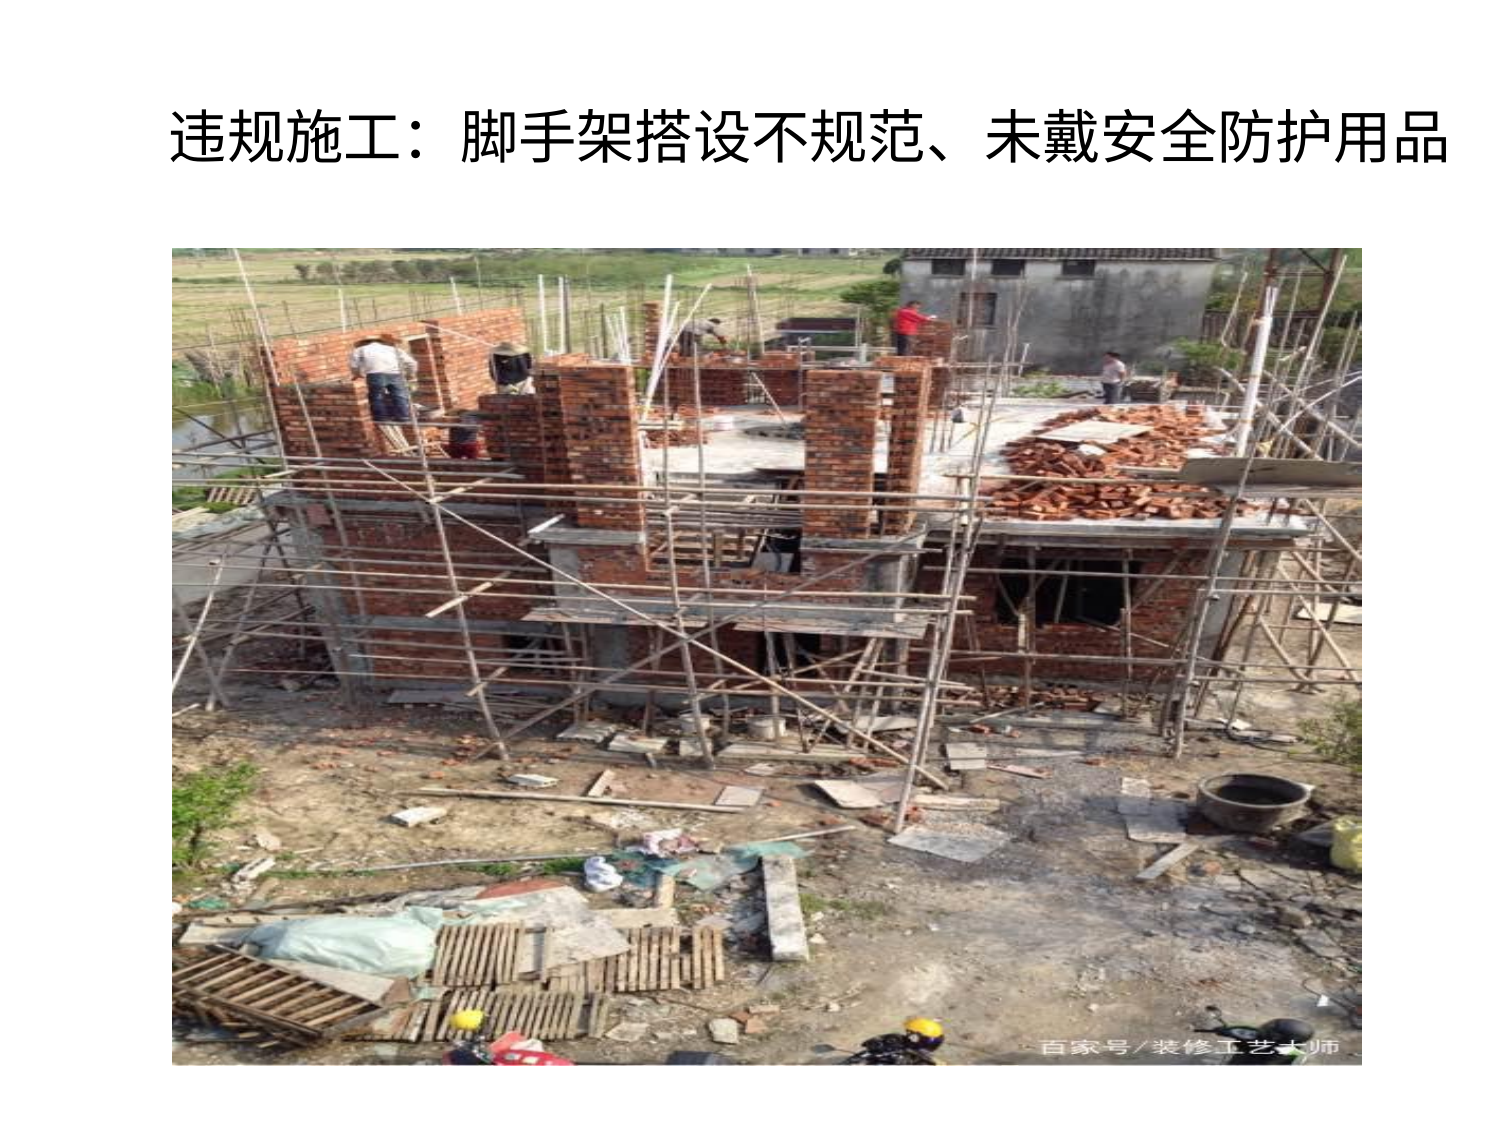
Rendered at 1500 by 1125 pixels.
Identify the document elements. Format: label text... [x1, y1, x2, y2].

picture [171, 248, 1362, 1066]
text_box 违规施工：脚手架搭设不规范、未戴安全防护用品 [154, 92, 1466, 178]
